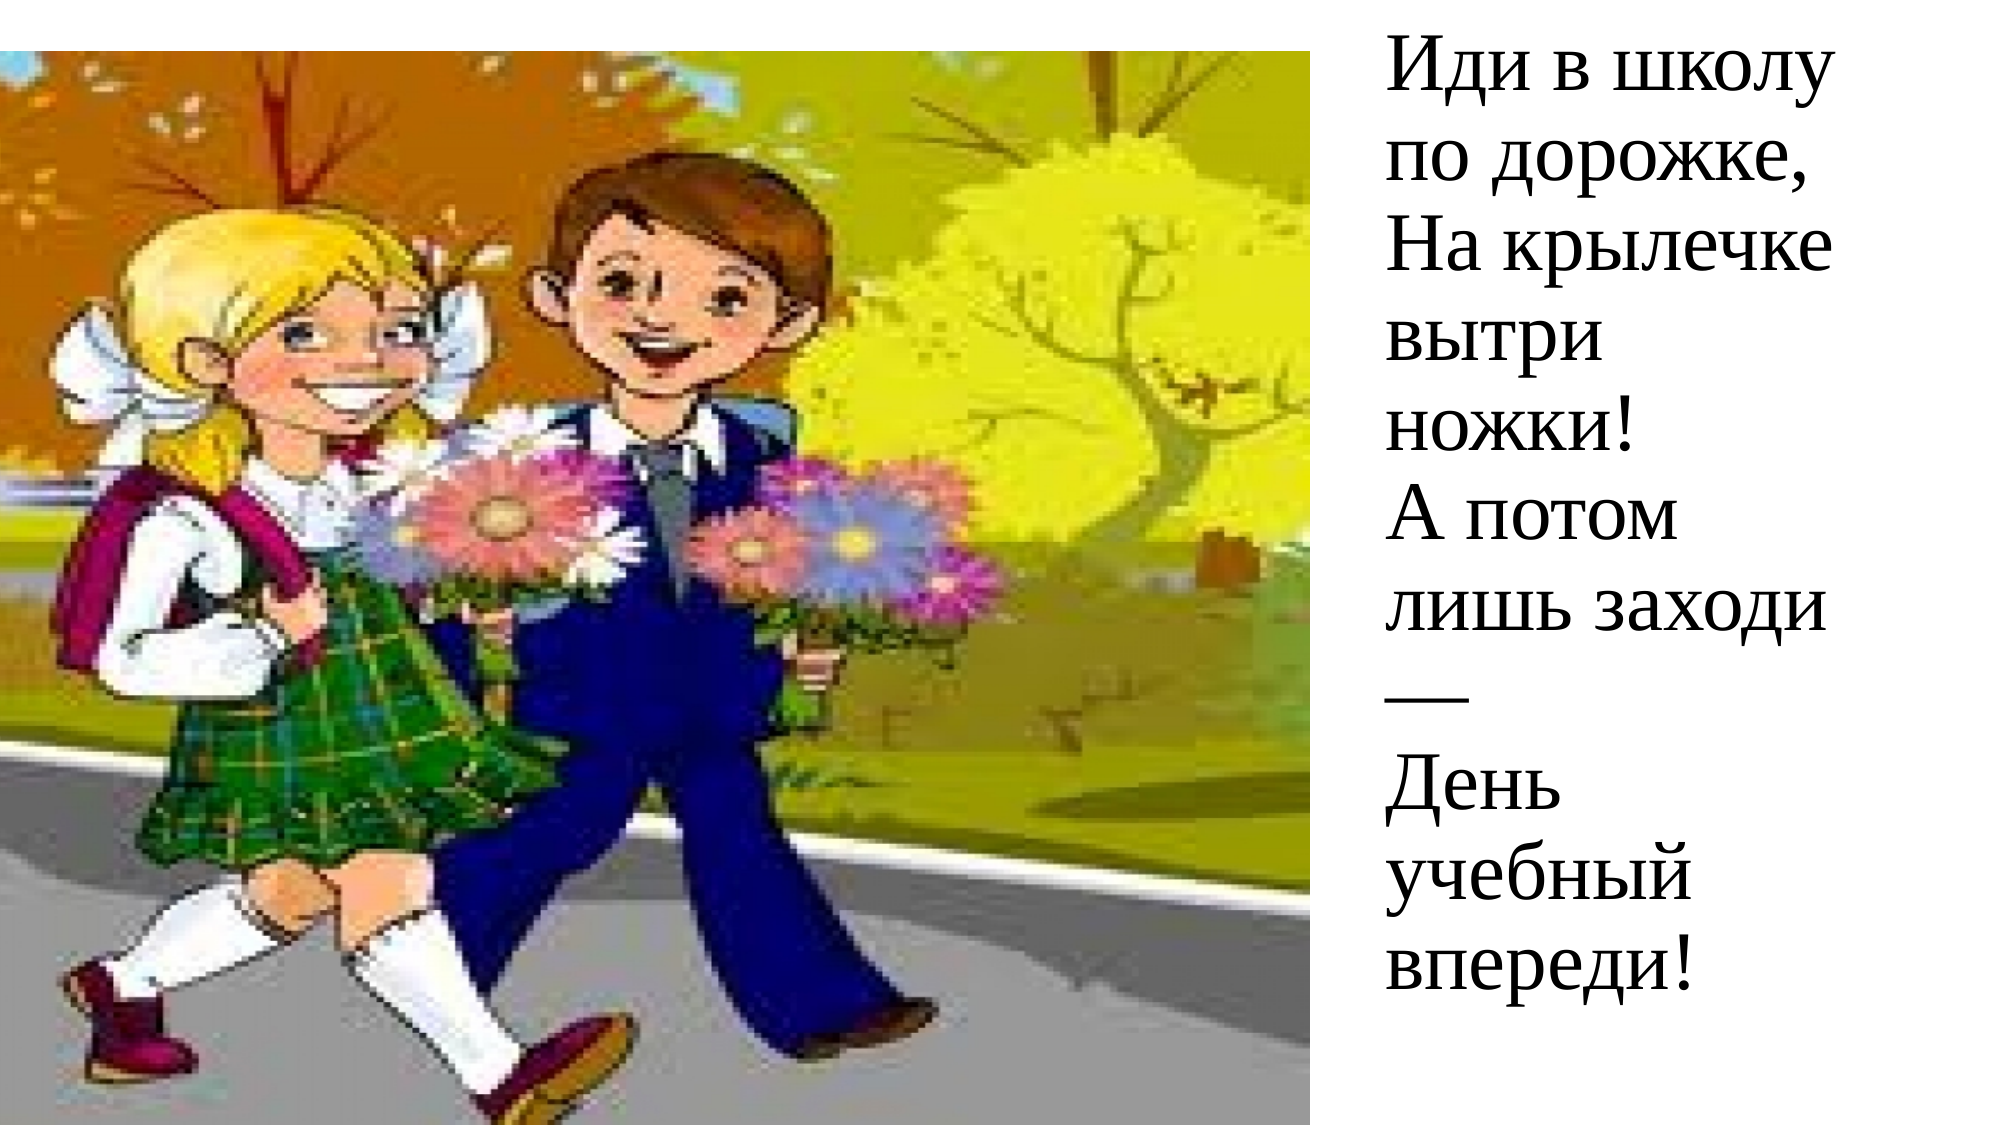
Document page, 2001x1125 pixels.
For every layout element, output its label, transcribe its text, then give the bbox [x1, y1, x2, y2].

title Иди в школу по дорожке, На крылечке вытри ножки! А потом лишь заходи — День учебный впереди! [1370, 235, 1863, 892]
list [0, 51, 1310, 1125]
